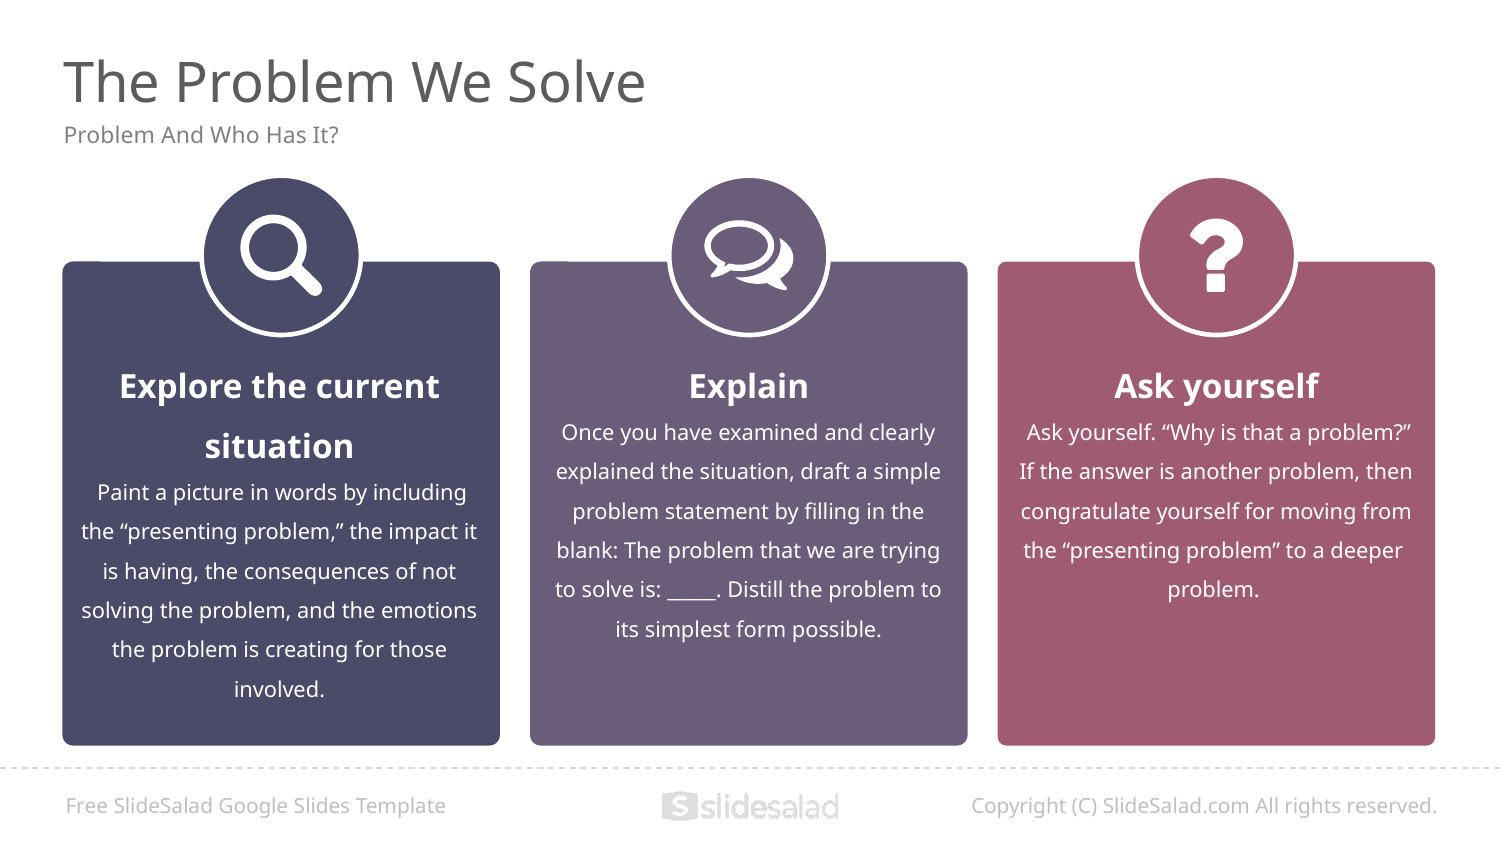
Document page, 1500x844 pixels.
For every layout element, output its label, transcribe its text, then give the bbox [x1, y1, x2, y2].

list Problem And Who Has It? [63, 119, 1437, 149]
text_box [240, 214, 323, 296]
text_box [62, 261, 500, 746]
text_box [530, 261, 968, 746]
text_box Explore the current situation Paint a picture in words by including the “presenting problem,” the impact it is having, the consequences of not solving the problem, and the emotions the problem is creating for those involved. [74, 345, 485, 702]
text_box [1189, 218, 1244, 293]
picture [662, 791, 838, 823]
text_box Ask yourself Ask yourself. “Why is that a problem?” If the answer is another problem, then congratulate yourself for moving from the “presenting problem” to a deeper problem. [1011, 345, 1422, 603]
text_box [704, 220, 794, 291]
text_box [1136, 175, 1297, 336]
text_box [669, 175, 829, 336]
title The Problem We Solve [63, 46, 1437, 114]
text_box [201, 175, 361, 336]
text_box Explain Once you have examined and clearly explained the situation, draft a simple problem statement by filling in the blank: The problem that we are trying to solve is: _____. Distill the problem to its simplest form possible. [544, 345, 954, 642]
text_box [997, 261, 1436, 746]
